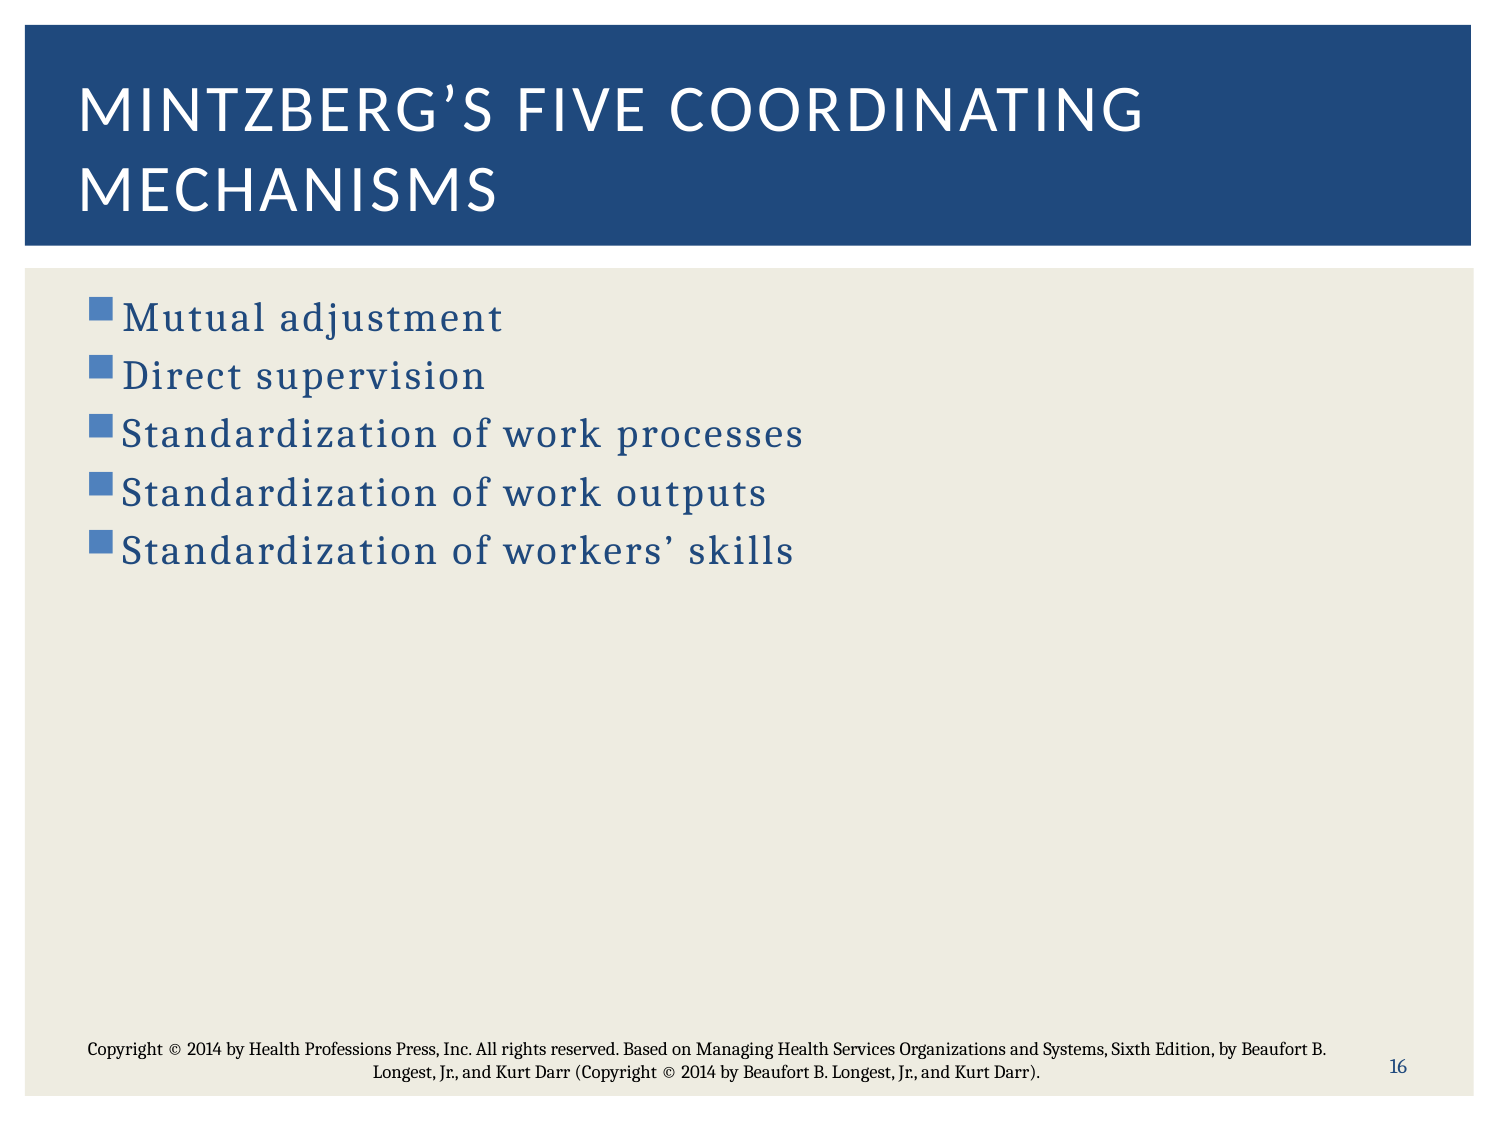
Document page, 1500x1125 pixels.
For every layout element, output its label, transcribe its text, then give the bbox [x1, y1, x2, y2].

slide_number 16 [1349, 1041, 1448, 1089]
title Mintzberg’s five coordinating mechanisms [62, 58, 1438, 232]
list Mutual adjustment Direct supervision Standardization of work processes Standardization of work outputs Standardization of workers’ skills [62, 281, 1442, 1005]
